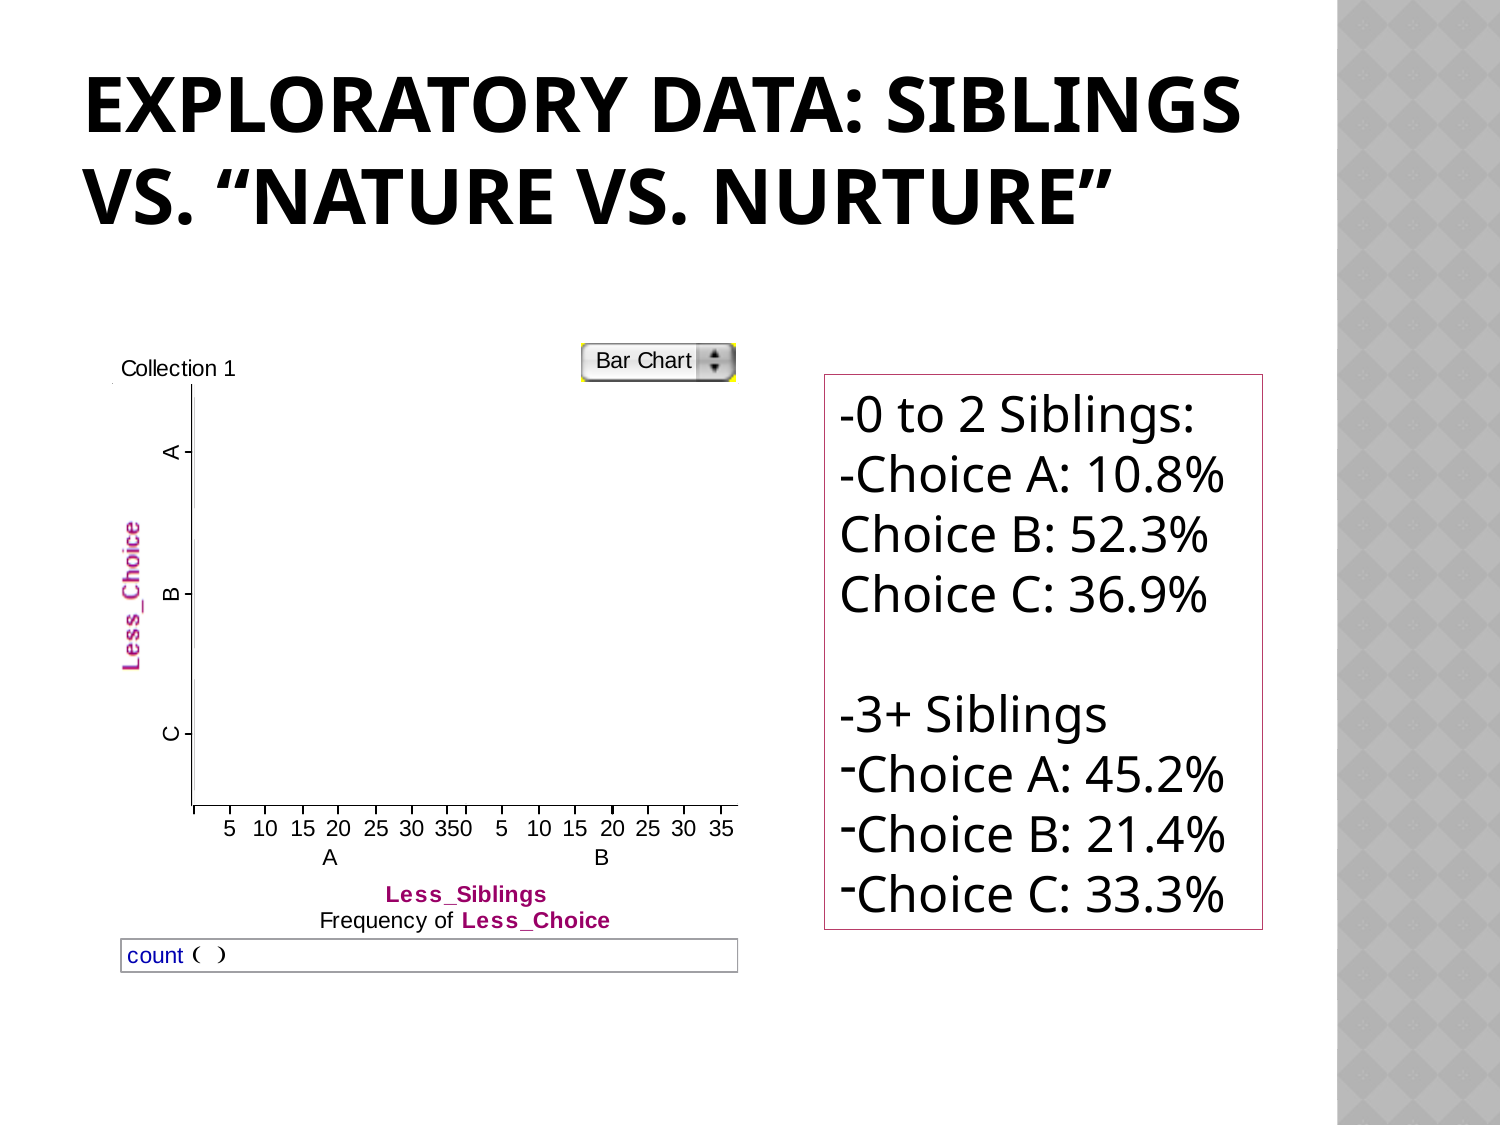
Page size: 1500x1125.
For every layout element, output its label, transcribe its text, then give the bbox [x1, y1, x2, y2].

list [112, 337, 741, 975]
title Exploratory data: Siblings vs. “nature vs. Nurture” [75, 52, 1263, 240]
text_box -0 to 2 Siblings: -Choice A: 10.8% Choice B: 52.3% Choice C: 36.9% -3+ Siblings Choice A: 45.2% Choice B: 21.4% Choice C: 33.3% [824, 374, 1263, 930]
